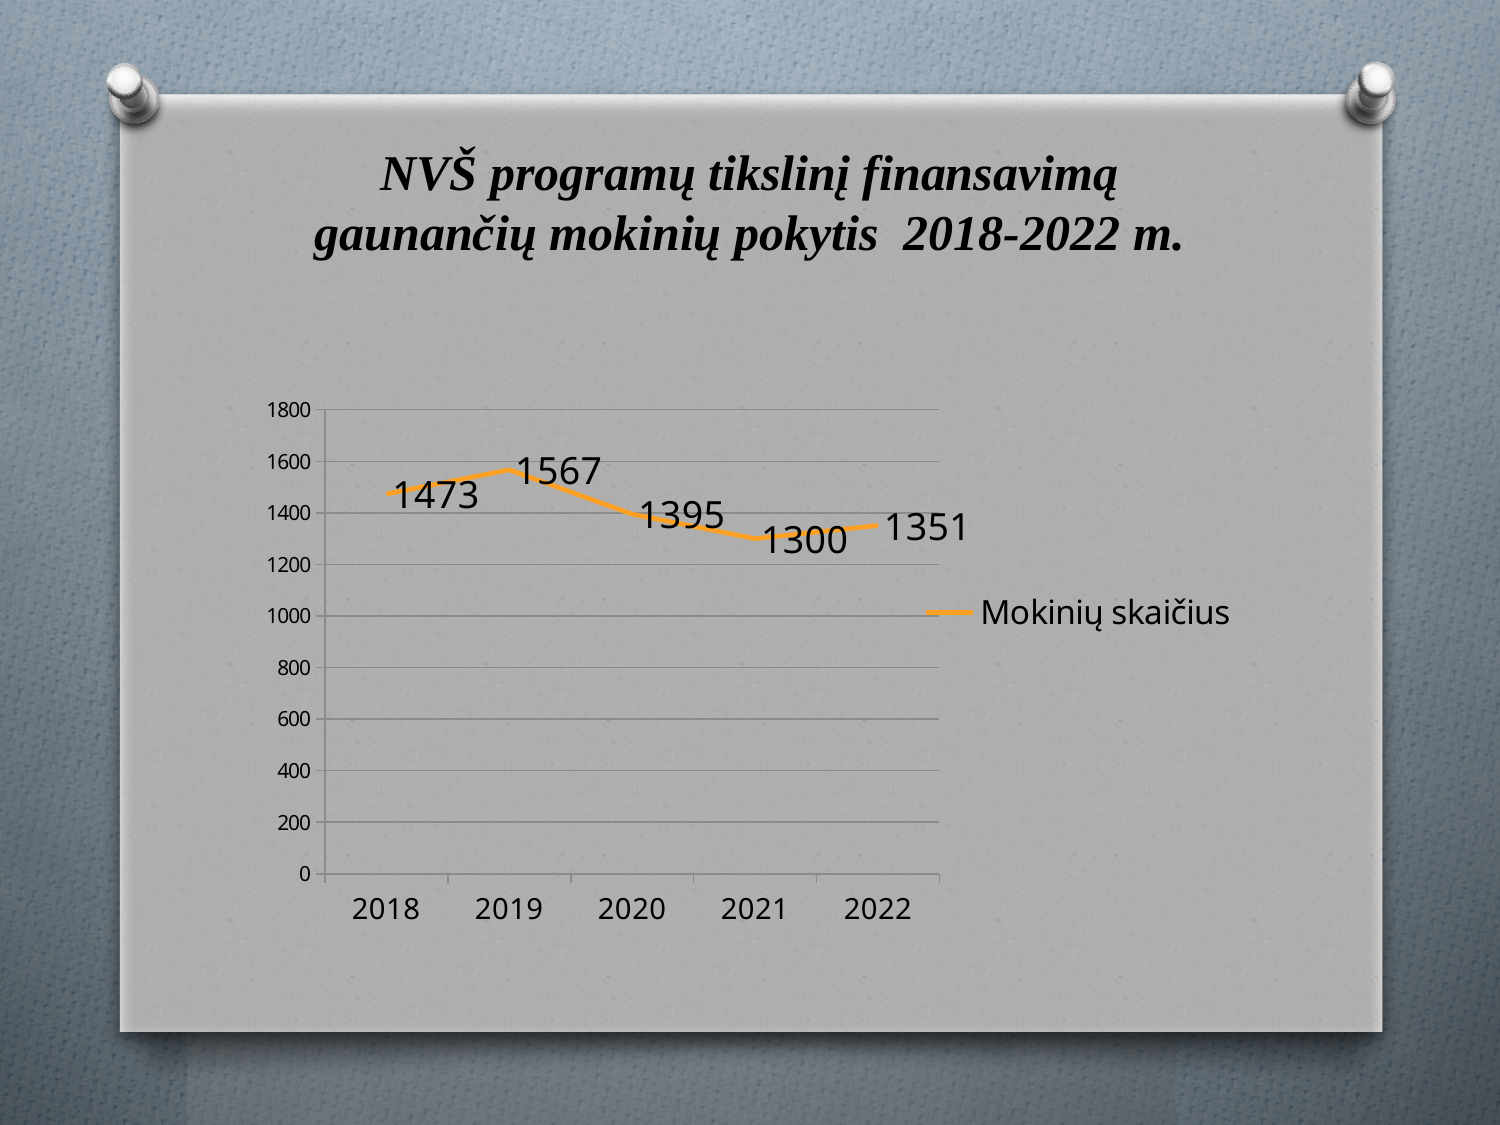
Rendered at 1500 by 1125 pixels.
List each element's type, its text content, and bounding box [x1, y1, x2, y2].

picture [75, 29, 198, 153]
title NVŠ programų tikslinį finansavimą gaunančių mokinių pokytis 2018-2022 m. [253, 101, 1247, 278]
picture [1317, 35, 1439, 156]
chart [253, 278, 1255, 946]
